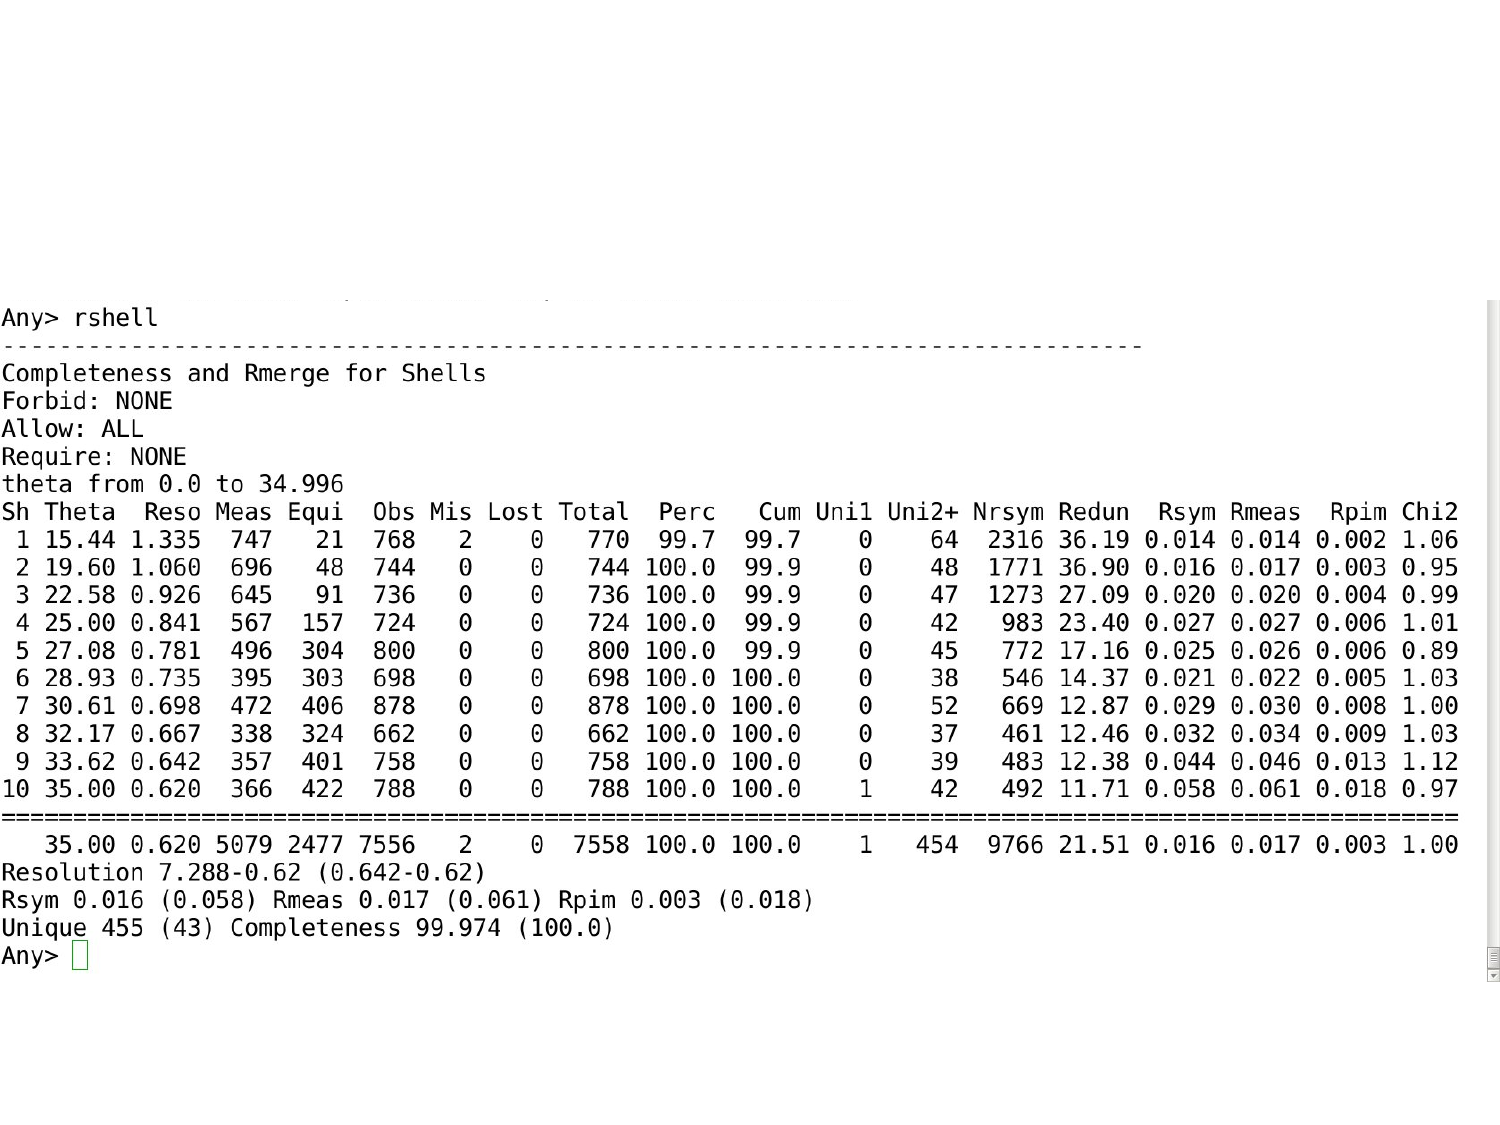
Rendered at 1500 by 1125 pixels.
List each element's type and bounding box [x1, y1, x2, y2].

picture [0, 299, 1500, 982]
